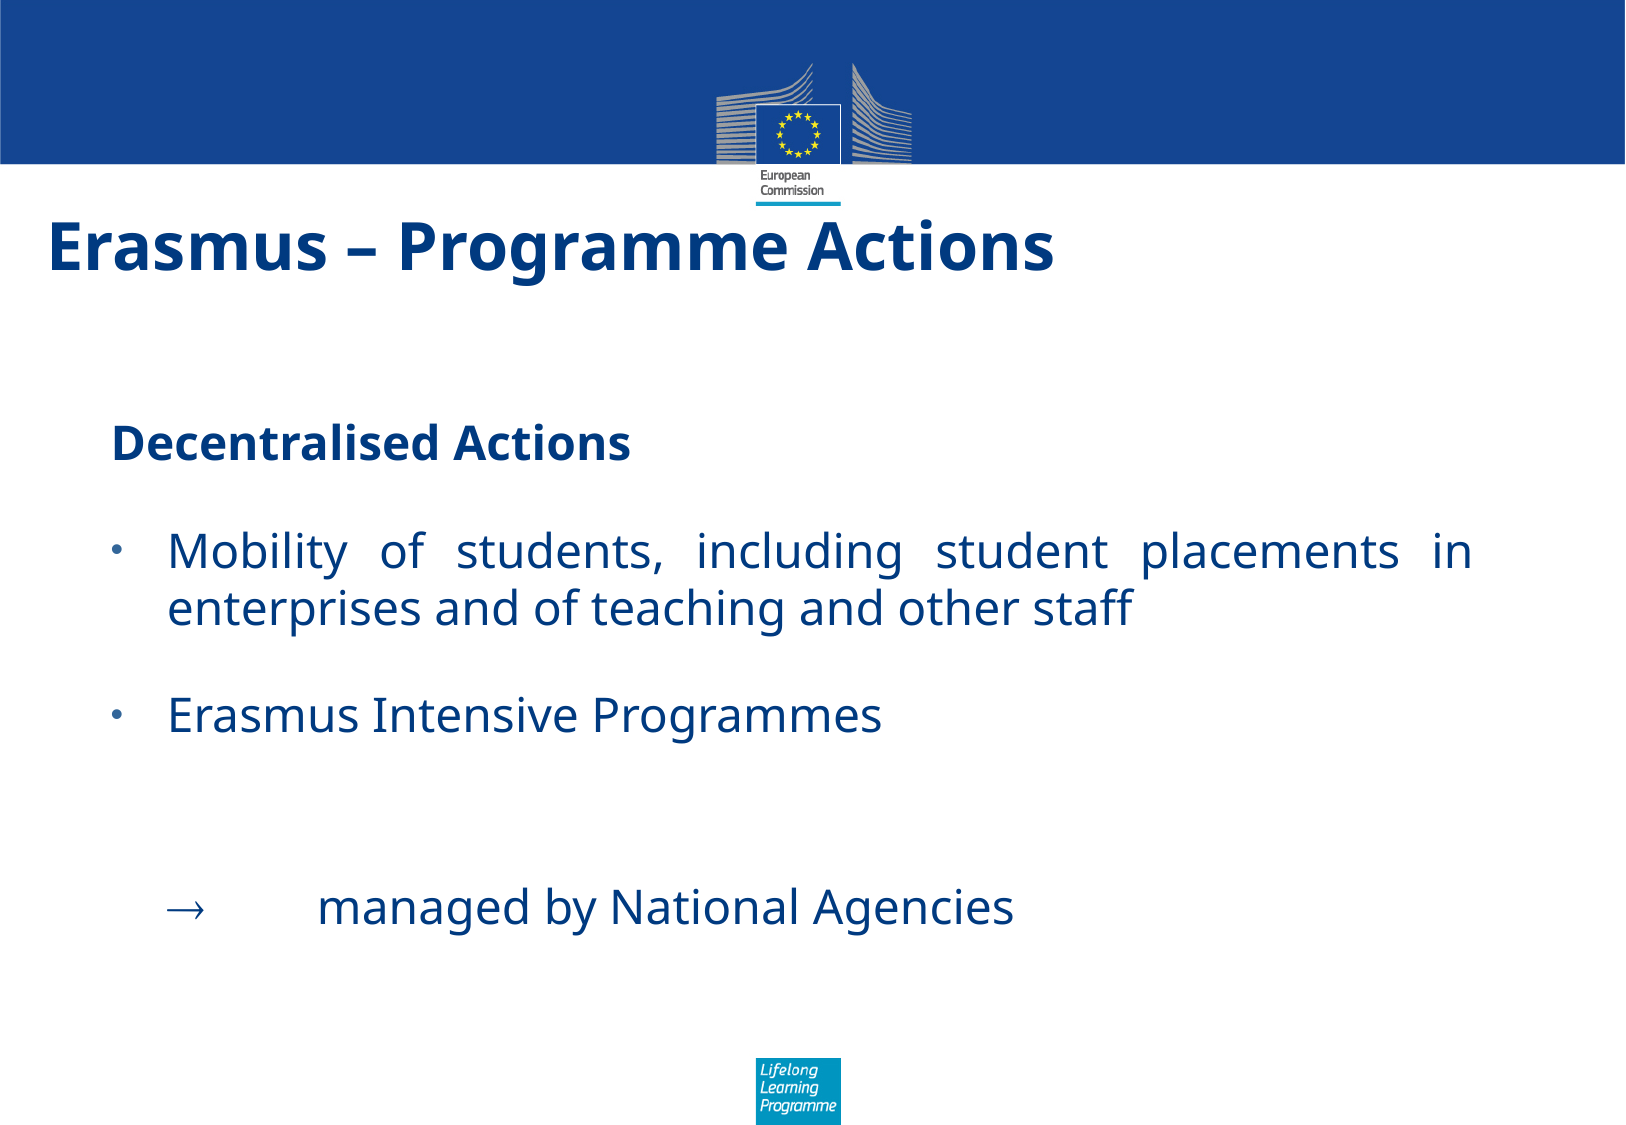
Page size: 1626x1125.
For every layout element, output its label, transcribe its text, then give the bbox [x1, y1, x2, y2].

picture [810, 1070, 816, 1078]
picture [0, 0, 1625, 1125]
text_box Decentralised Actions Mobility of students, including student placements in enterprises and of teaching and other staff Erasmus Intensive Programmes  managed by National Agencies [95, 297, 1491, 942]
picture [780, 1104, 788, 1113]
title Erasmus – Programme Actions [30, 195, 1586, 305]
picture [826, 1102, 834, 1111]
picture [785, 1102, 792, 1109]
picture [775, 1086, 782, 1093]
